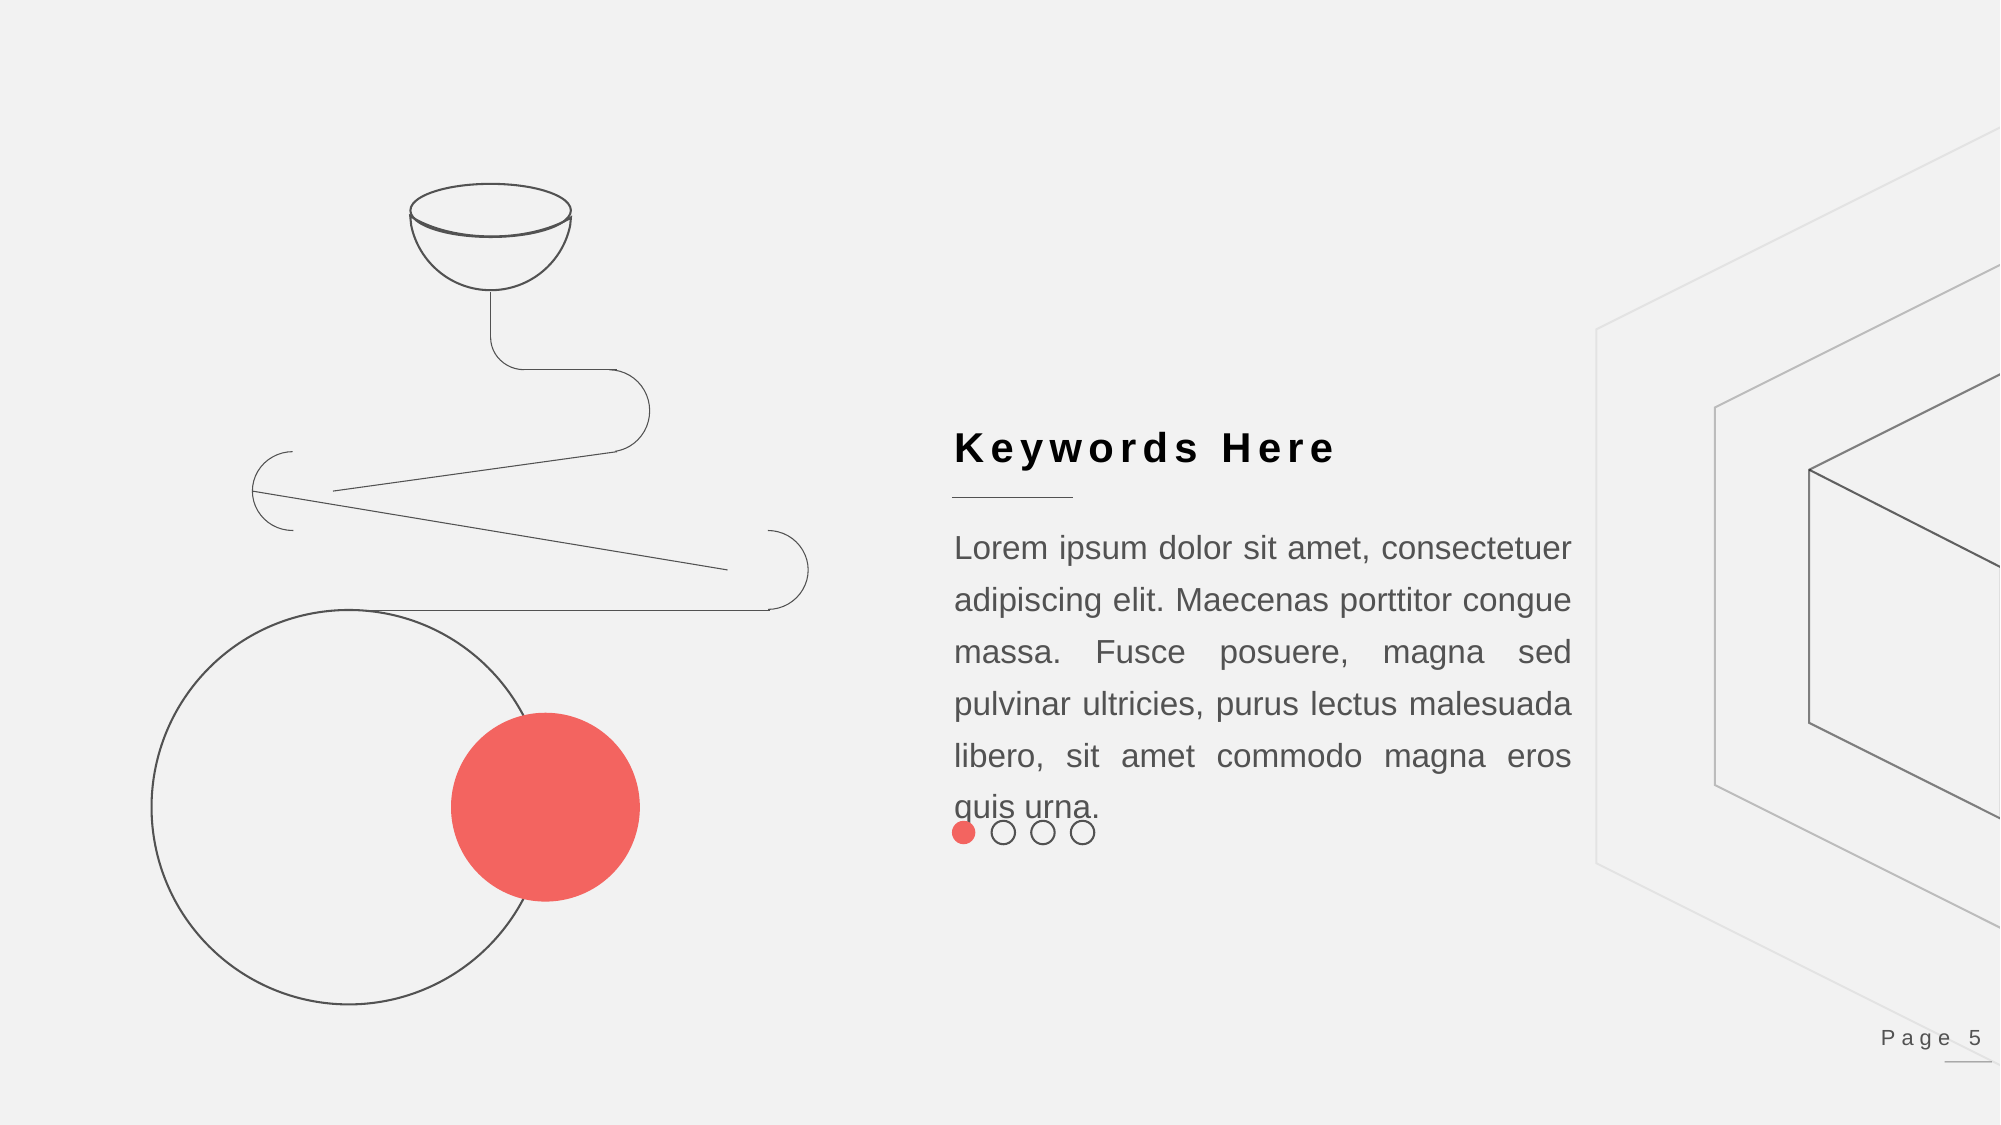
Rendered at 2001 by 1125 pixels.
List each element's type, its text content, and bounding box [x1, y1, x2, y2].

text_box [251, 451, 294, 532]
text_box Keywords Here [939, 413, 1482, 478]
text_box Lorem ipsum dolor sit amet, consectetuer adipiscing elit. Maecenas porttitor congue massa. Fusce posuere, magna sed pulvinar ultricies, purus lectus malesuada libero, sit amet commodo magna eros quis urna. [939, 507, 1588, 833]
text_box [150, 608, 524, 1006]
text_box [1595, 126, 2000, 1067]
text_box [490, 337, 525, 371]
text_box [1809, 469, 2000, 568]
slide_number Page 5 [1830, 1007, 1996, 1068]
text_box [1030, 819, 1056, 846]
text_box [1069, 819, 1096, 846]
text_box [409, 182, 572, 239]
text_box [609, 370, 651, 452]
text_box [449, 711, 641, 903]
text_box [950, 819, 977, 846]
text_box [767, 529, 809, 610]
text_box [408, 213, 573, 292]
text_box [990, 819, 1017, 846]
